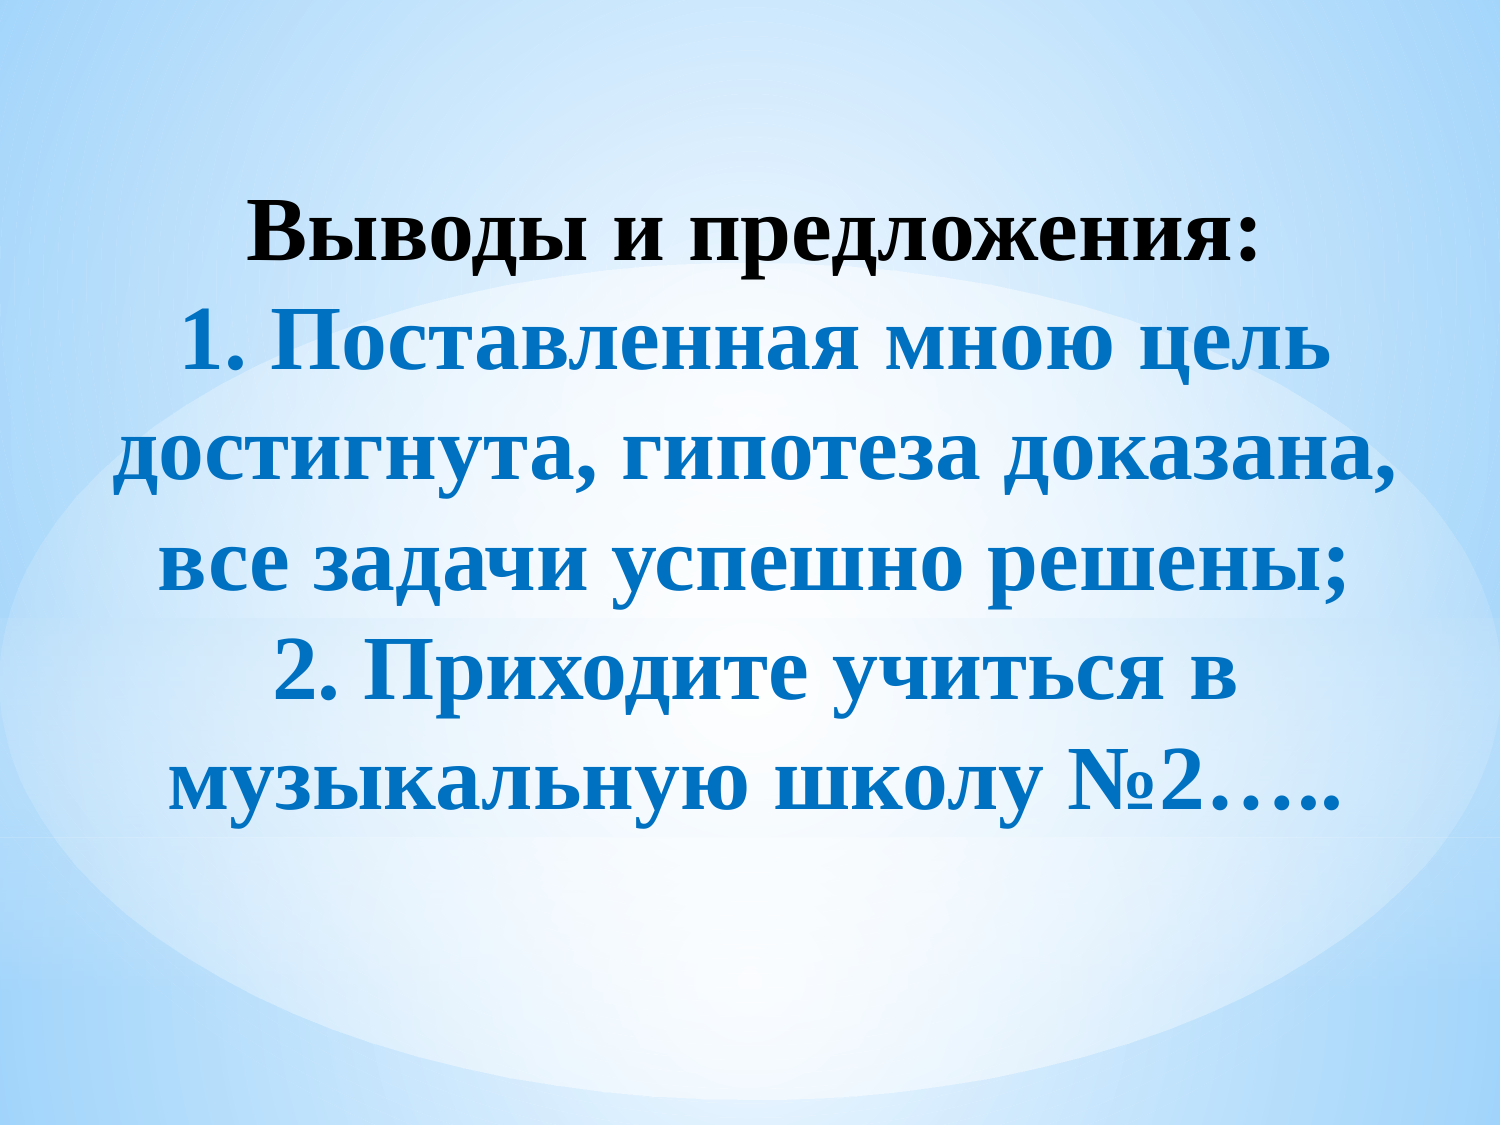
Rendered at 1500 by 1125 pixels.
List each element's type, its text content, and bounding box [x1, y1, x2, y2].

title Выводы и предложения: 1. Поставленная мною цель достигнута, гипотеза доказана, все задачи успешно решены; 2. Приходите учиться в музыкальную школу №2….. [53, 160, 1459, 1035]
